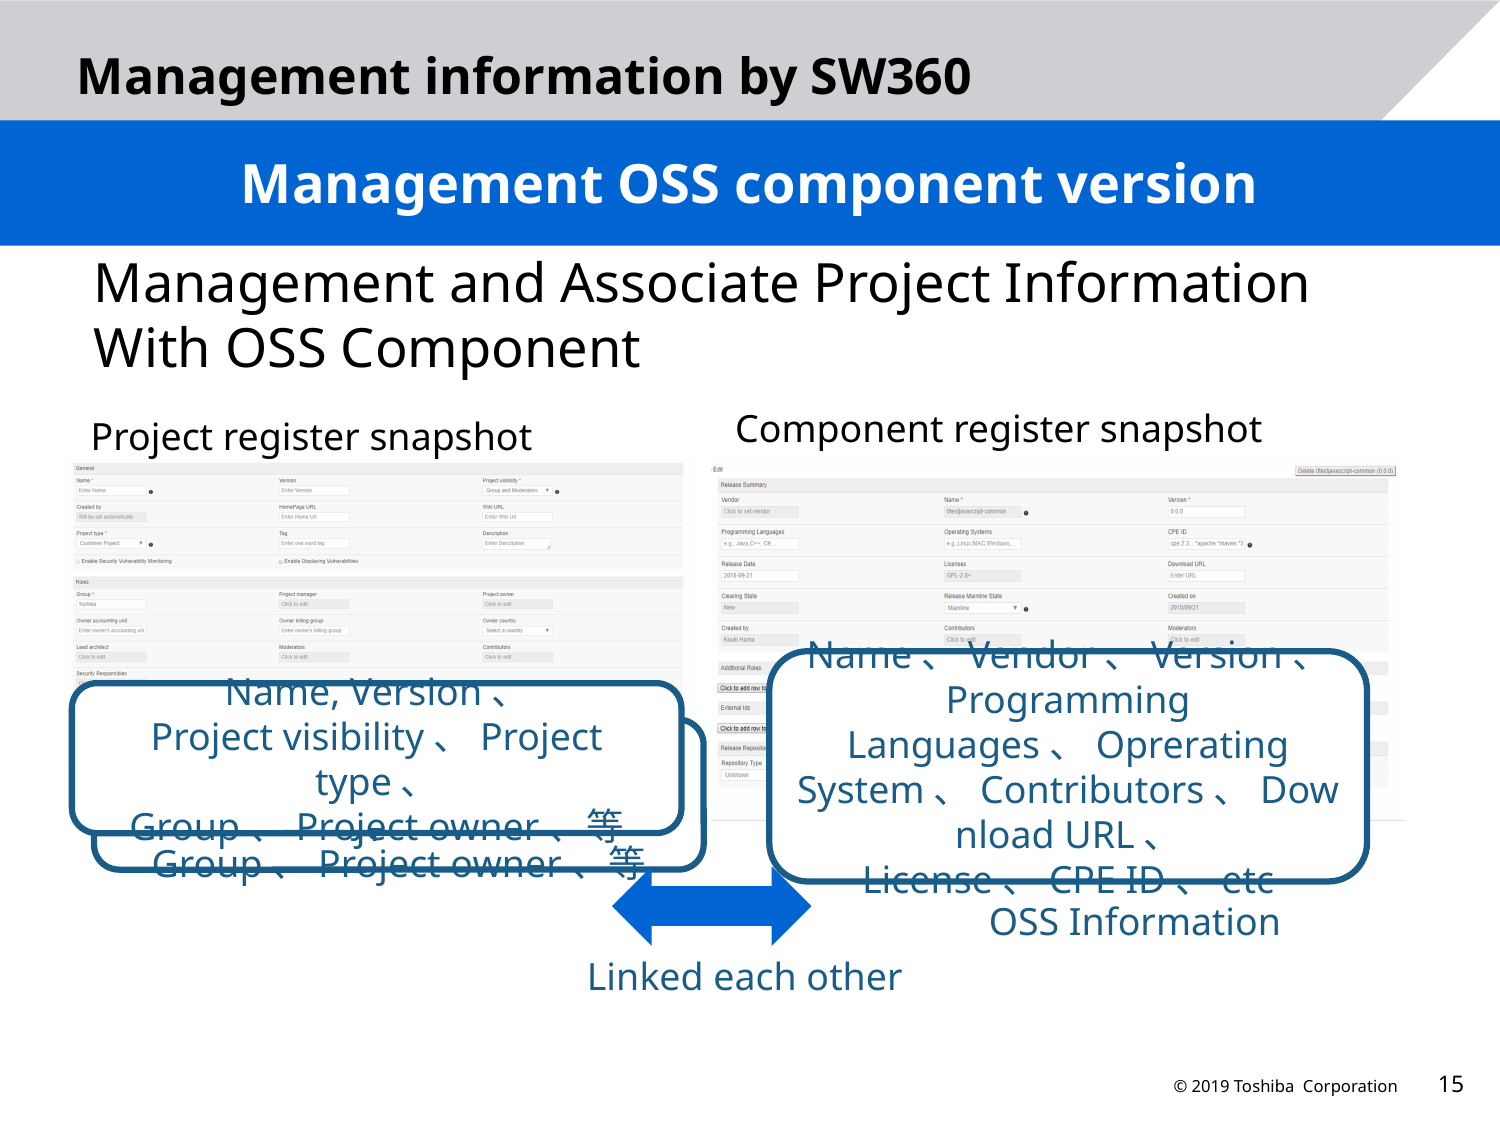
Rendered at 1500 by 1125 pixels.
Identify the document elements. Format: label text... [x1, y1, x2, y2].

text_box Name, Version、 Project visibility、Project type、 Group、Project owner、等 [70, 765, 683, 835]
picture [65, 458, 697, 765]
picture [711, 458, 1404, 821]
text_box Component register snapshot [720, 397, 1298, 458]
list Management and Associate Project Information With OSS Component [94, 246, 1444, 720]
text_box [610, 863, 813, 945]
text_box Project register snapshot [75, 405, 548, 458]
text_box Name、Vendor、Version、 Programming Languages、Oprerating System、Contributors、Download URL、 License、CPE ID、etc [768, 821, 1369, 883]
title Management information by SW360 [0, 0, 1500, 120]
text_box OSS Information [974, 890, 1297, 951]
text_box Project, Version、 Project visibility、Project type、 Group、Project owner、等 [92, 726, 705, 871]
text_box Linked each other [572, 945, 928, 1006]
list Management OSS component version [0, 120, 1500, 246]
